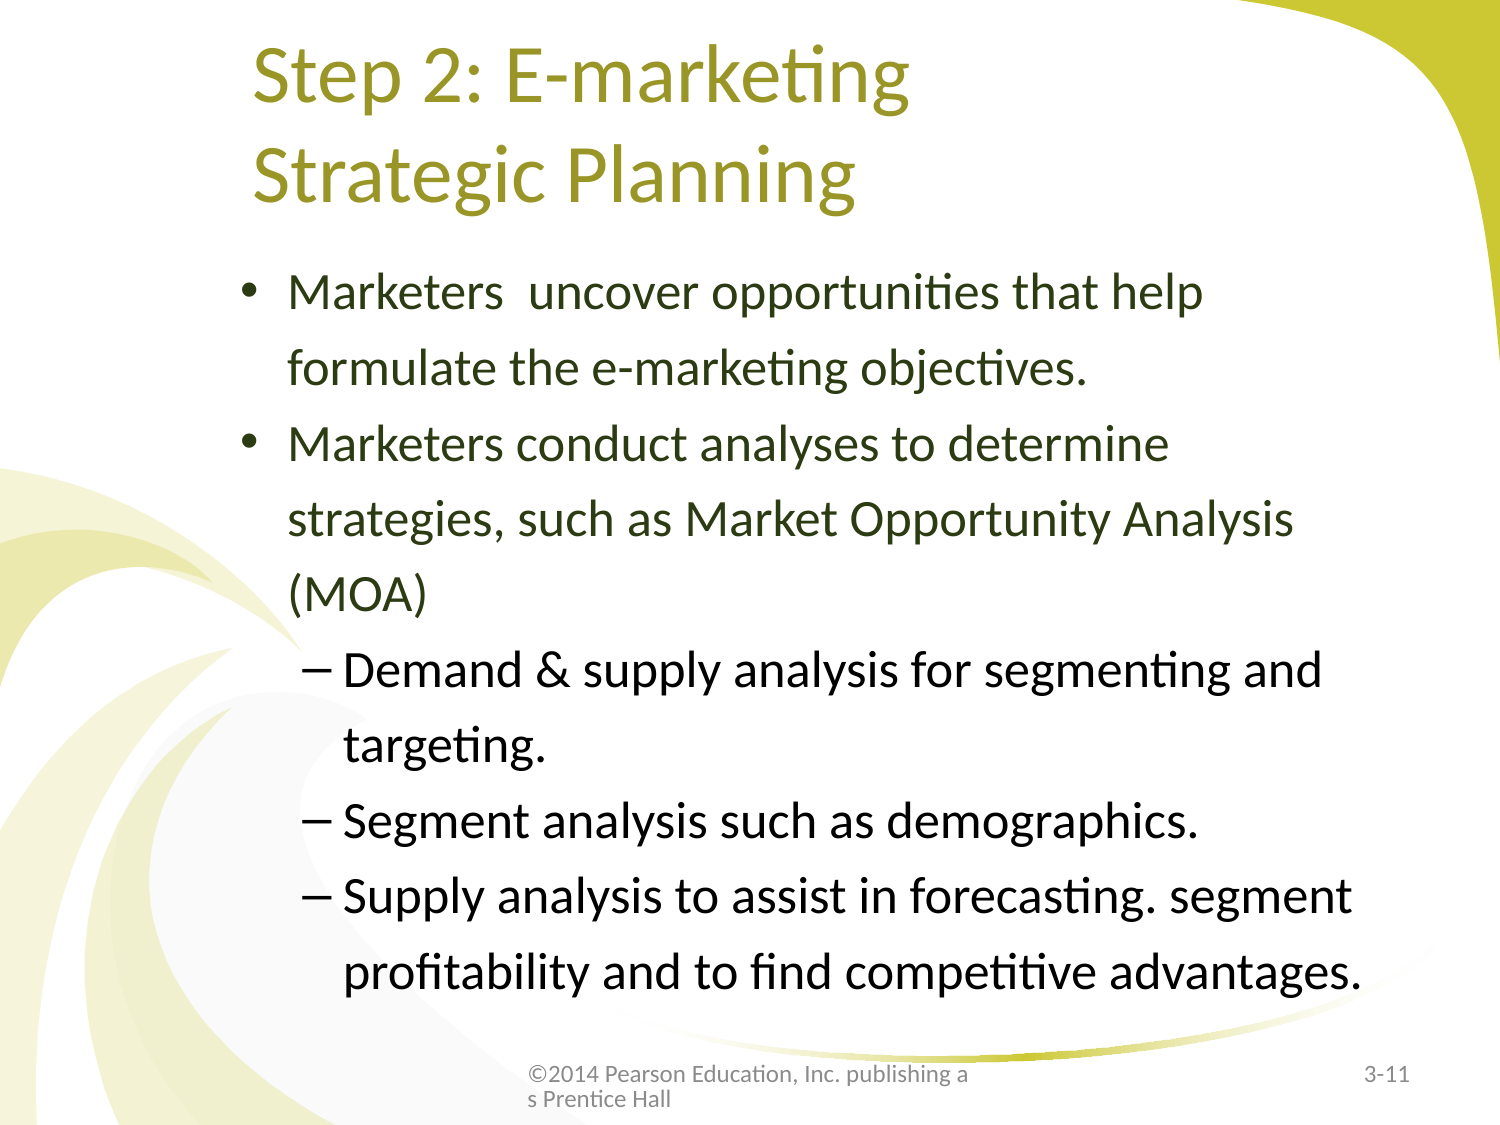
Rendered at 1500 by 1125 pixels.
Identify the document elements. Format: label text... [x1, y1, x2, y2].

title Step 2: E-marketing Strategic Planning [237, 37, 1438, 200]
list Marketers uncover opportunities that help formulate the e-marketing objectives. Marketers conduct analyses to determine strategies, such as Market Opportunity Analysis (MOA) Demand & supply analysis for segmenting and targeting. Segment analysis such as demographics. Supply analysis to assist in forecasting. segment profitability and to find competitive advantages. [225, 237, 1388, 1025]
slide_number 3-11 [1074, 1042, 1425, 1103]
footer ©2014 Pearson Education, Inc. publishing as Prentice Hall [512, 1042, 988, 1103]
